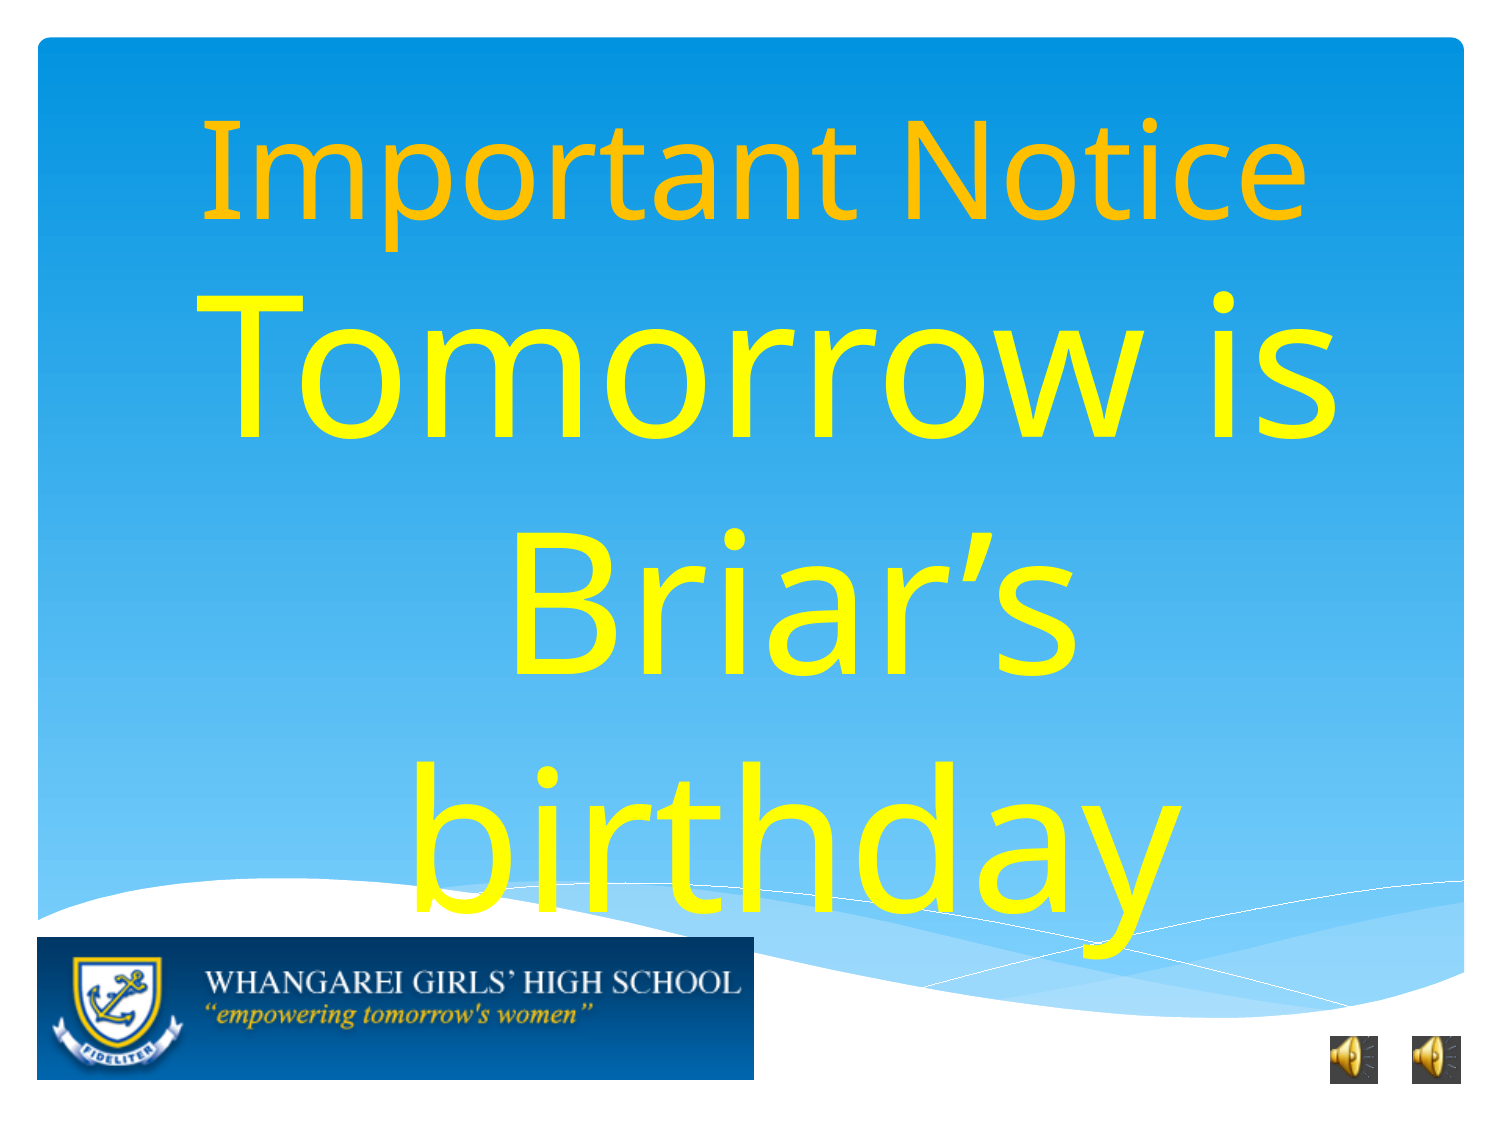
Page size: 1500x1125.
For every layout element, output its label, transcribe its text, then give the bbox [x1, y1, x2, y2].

picture [1411, 1034, 1462, 1086]
text_box Important Notice [149, 37, 1362, 255]
picture [1328, 1034, 1380, 1086]
picture [37, 937, 754, 1080]
text_box Tomorrow is Briar’s birthday [149, 231, 1391, 963]
